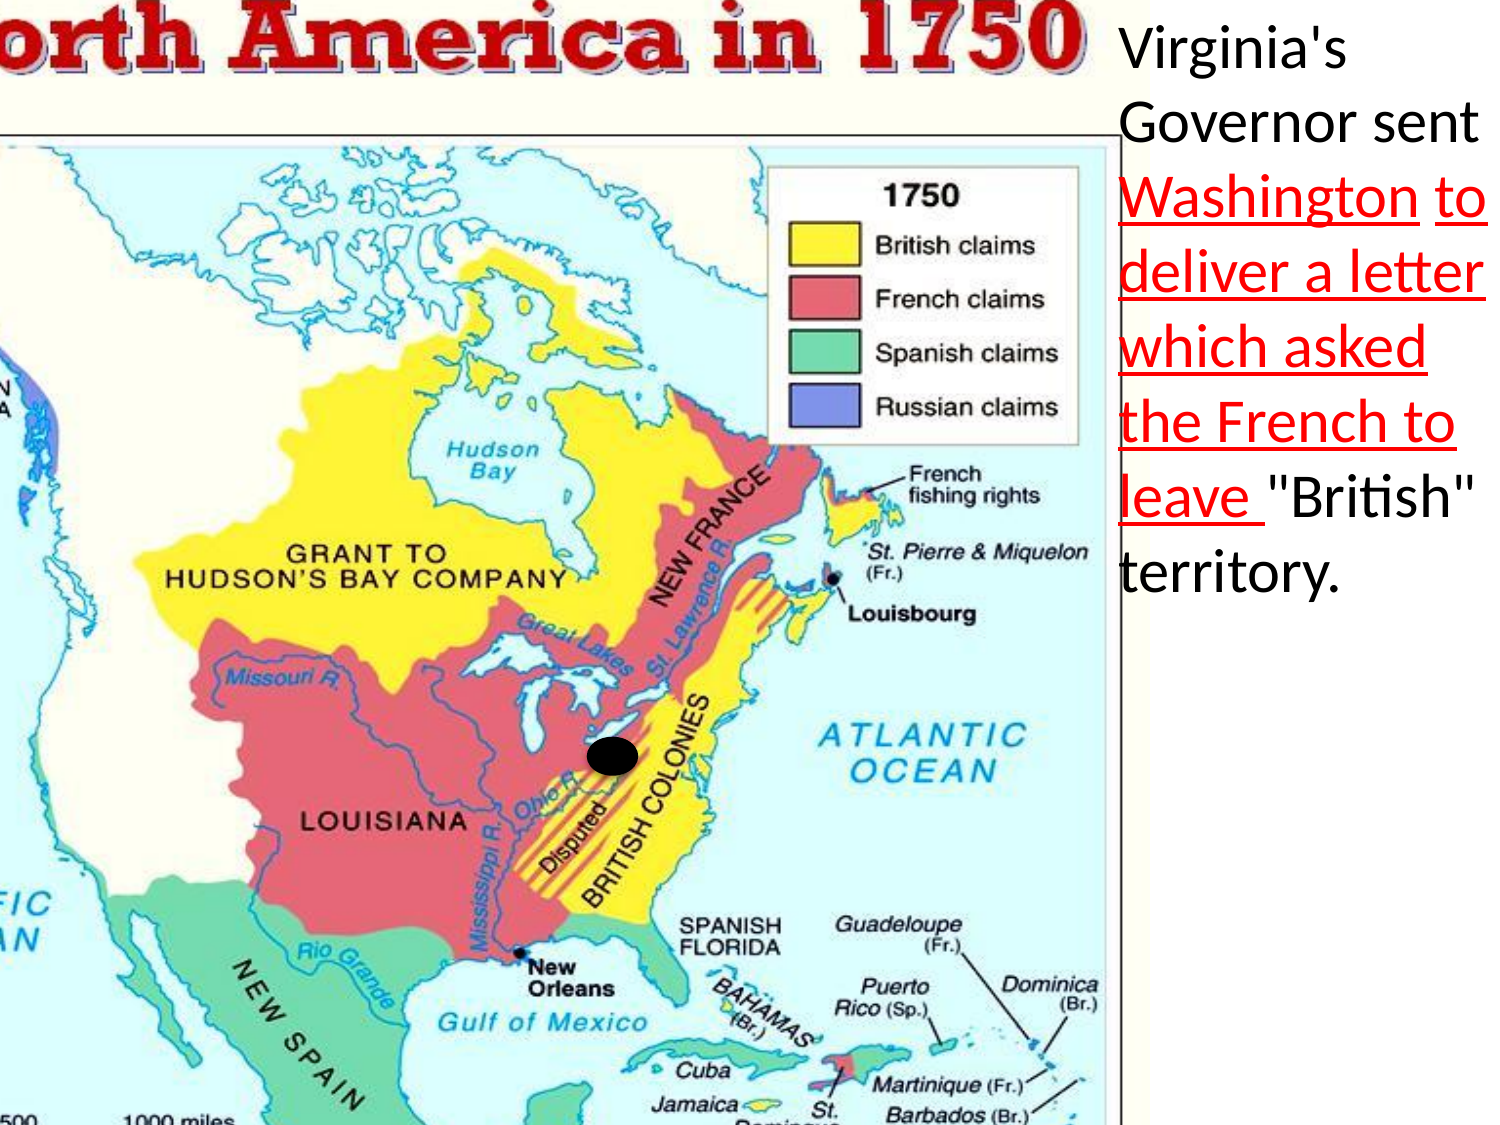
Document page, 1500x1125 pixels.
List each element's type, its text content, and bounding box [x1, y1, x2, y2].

text_box [0, 0, 1112, 1125]
text_box Virginia's Governor sent Washington to deliver a letter which asked the French to leave "British" territory. [1112, 0, 1500, 1125]
text_box [586, 736, 639, 776]
